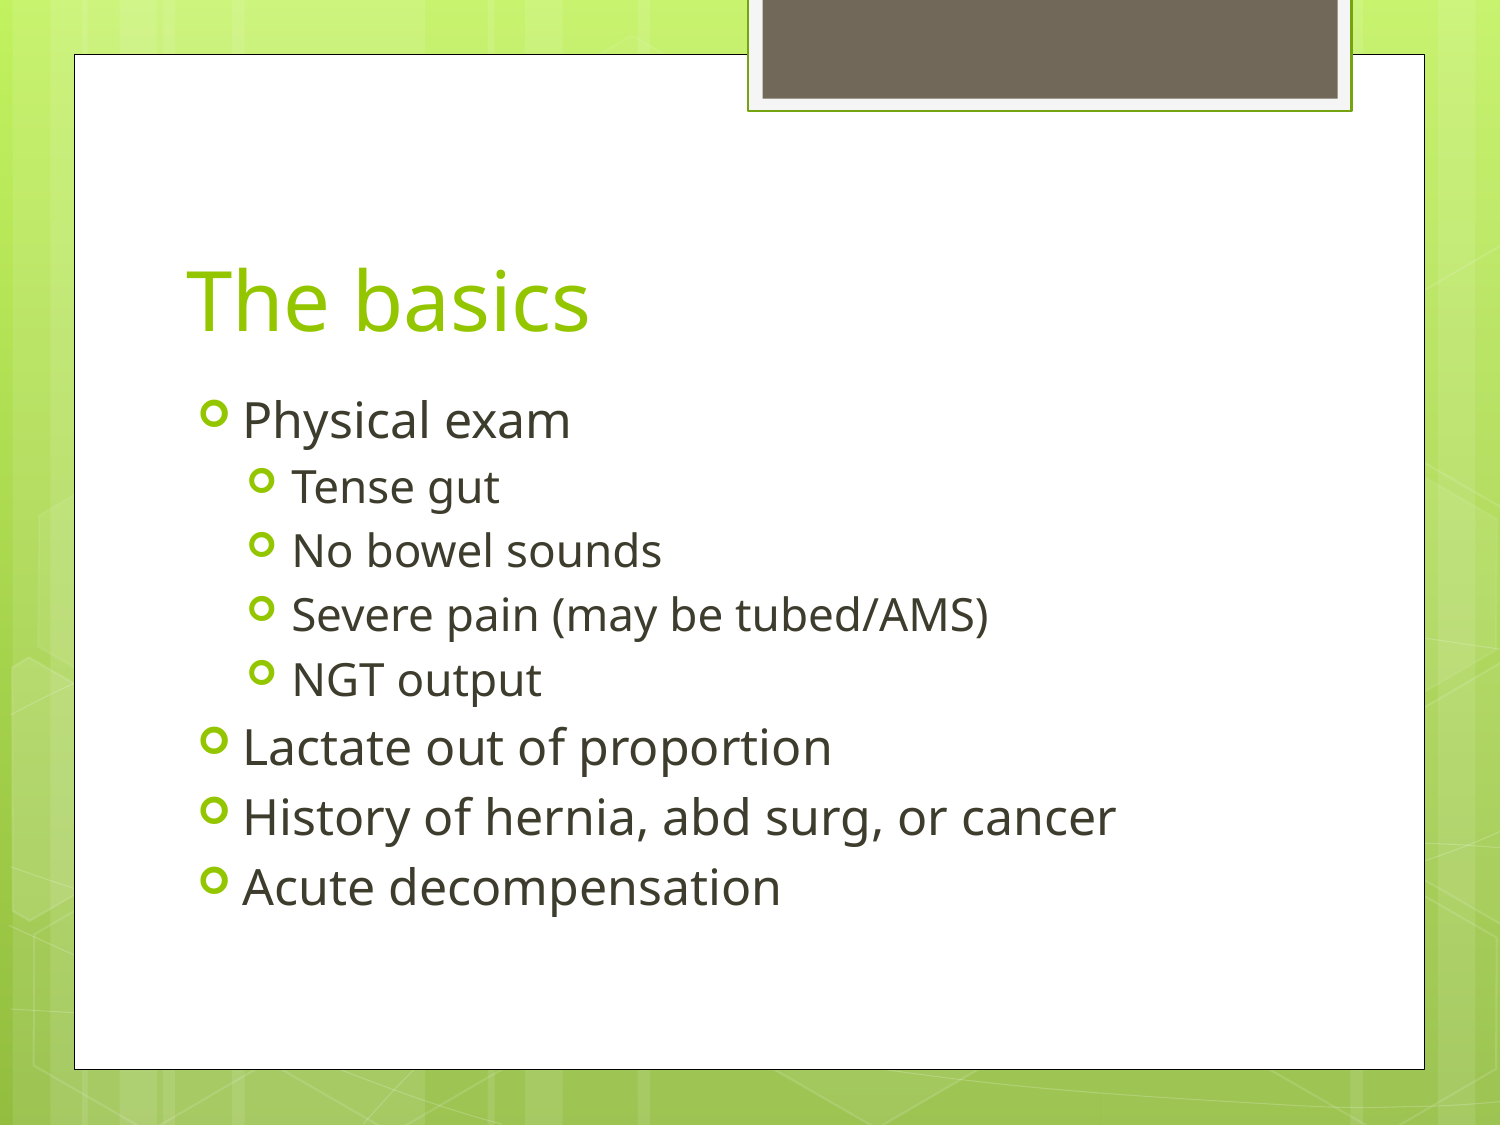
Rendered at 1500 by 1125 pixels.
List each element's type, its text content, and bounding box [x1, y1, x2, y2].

title The basics [171, 168, 1324, 357]
list Physical exam Tense gut No bowel sounds Severe pain (may be tubed/AMS) NGT output Lactate out of proportion History of hernia, abd surg, or cancer Acute decompensation [171, 381, 1283, 957]
